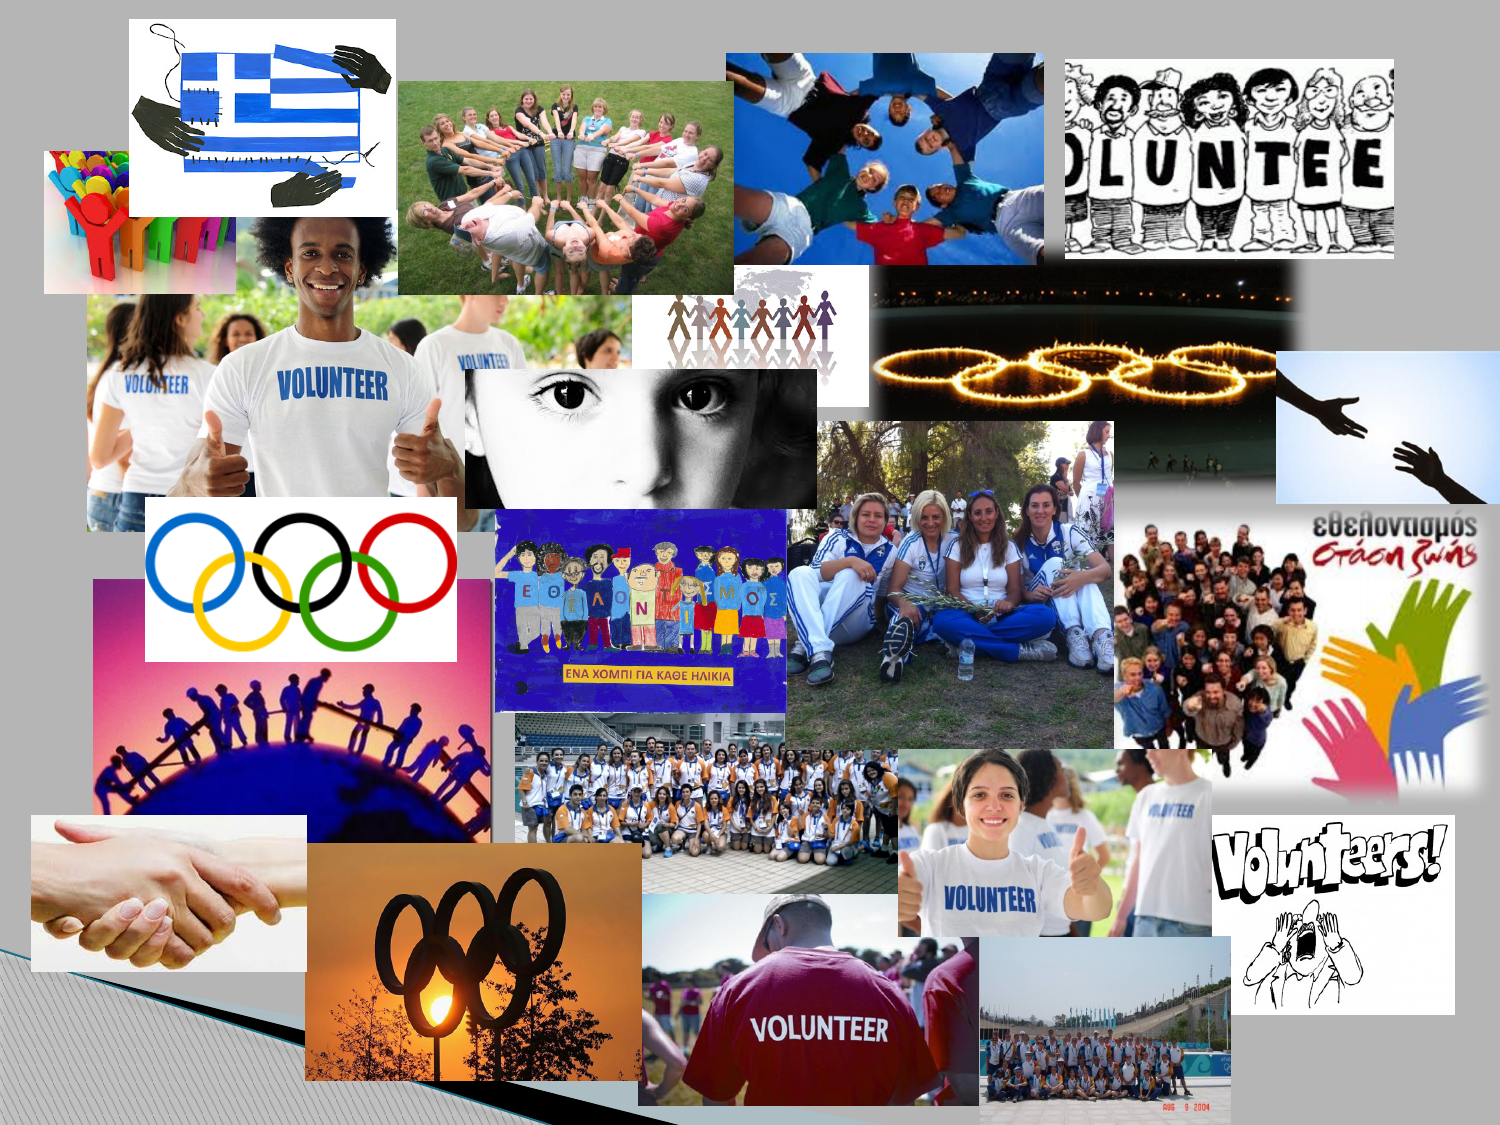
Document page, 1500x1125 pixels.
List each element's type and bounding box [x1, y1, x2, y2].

picture [44, 18, 396, 295]
list [87, 228, 626, 533]
picture [31, 53, 1500, 1125]
